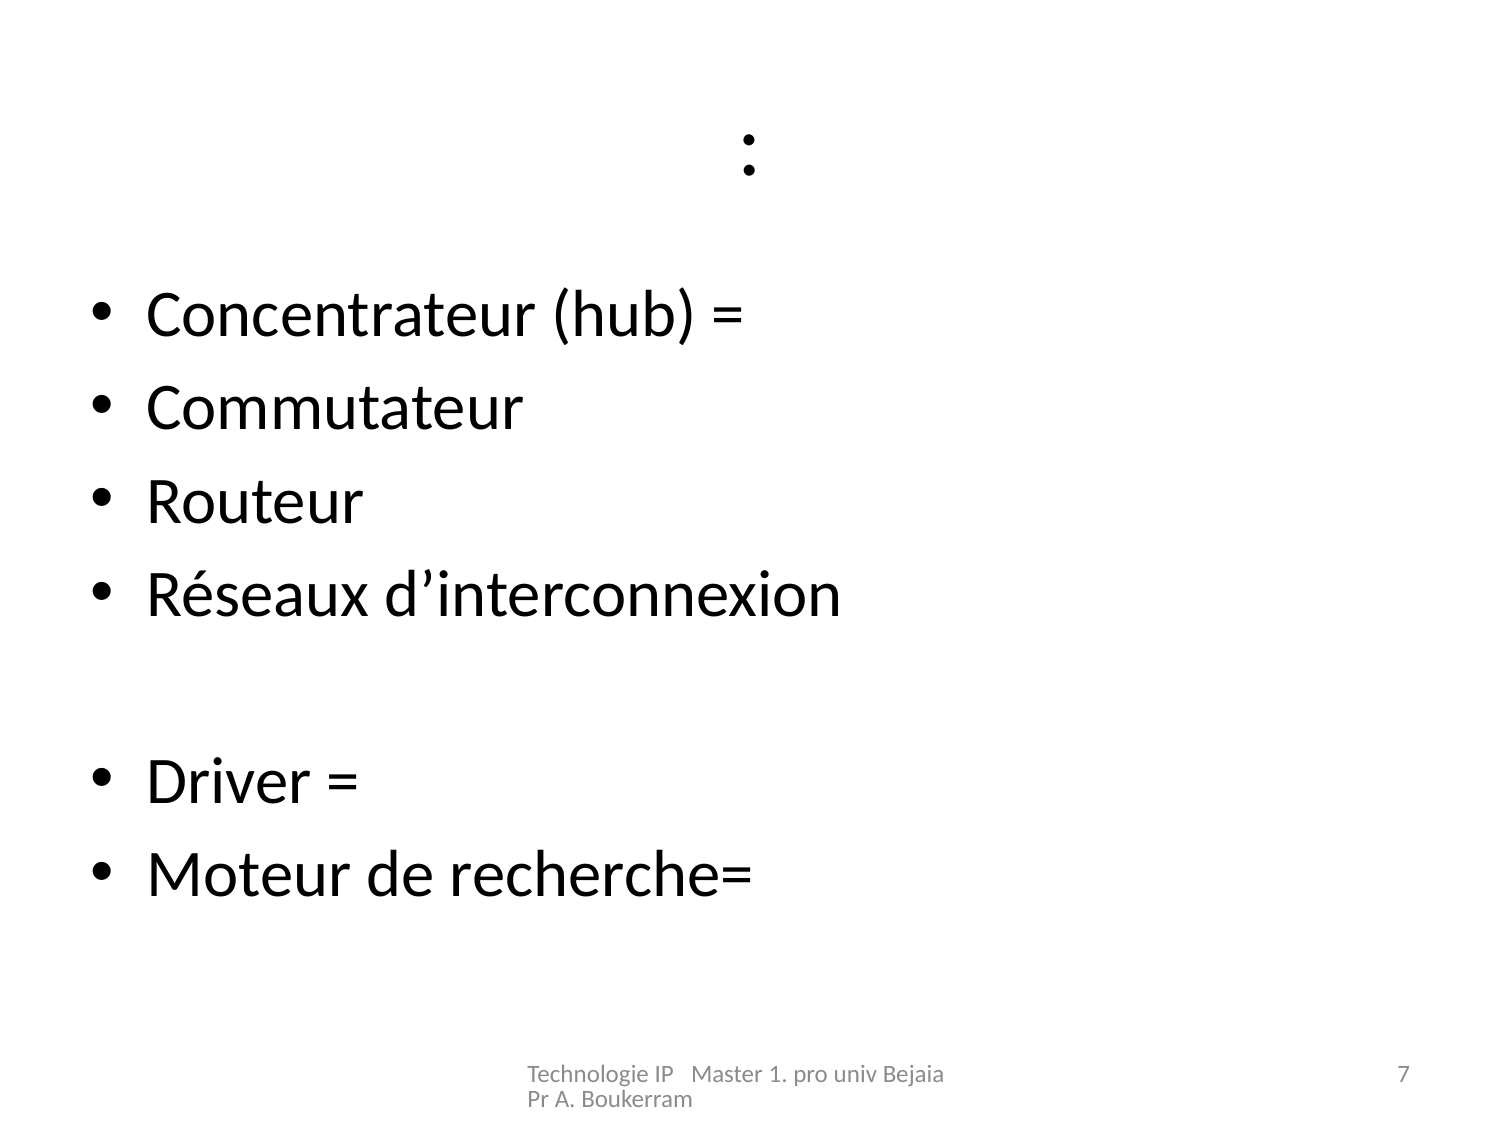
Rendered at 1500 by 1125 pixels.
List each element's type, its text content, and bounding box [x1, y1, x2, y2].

slide_number 7 [1074, 1042, 1425, 1103]
title : [75, 45, 1425, 233]
footer Technologie IP Master 1. pro univ Bejaia Pr A. Boukerram [512, 1042, 988, 1103]
list Concentrateur (hub) = Commutateur Routeur Réseaux d’interconnexion Driver = Moteur de recherche= [75, 262, 1425, 1005]
